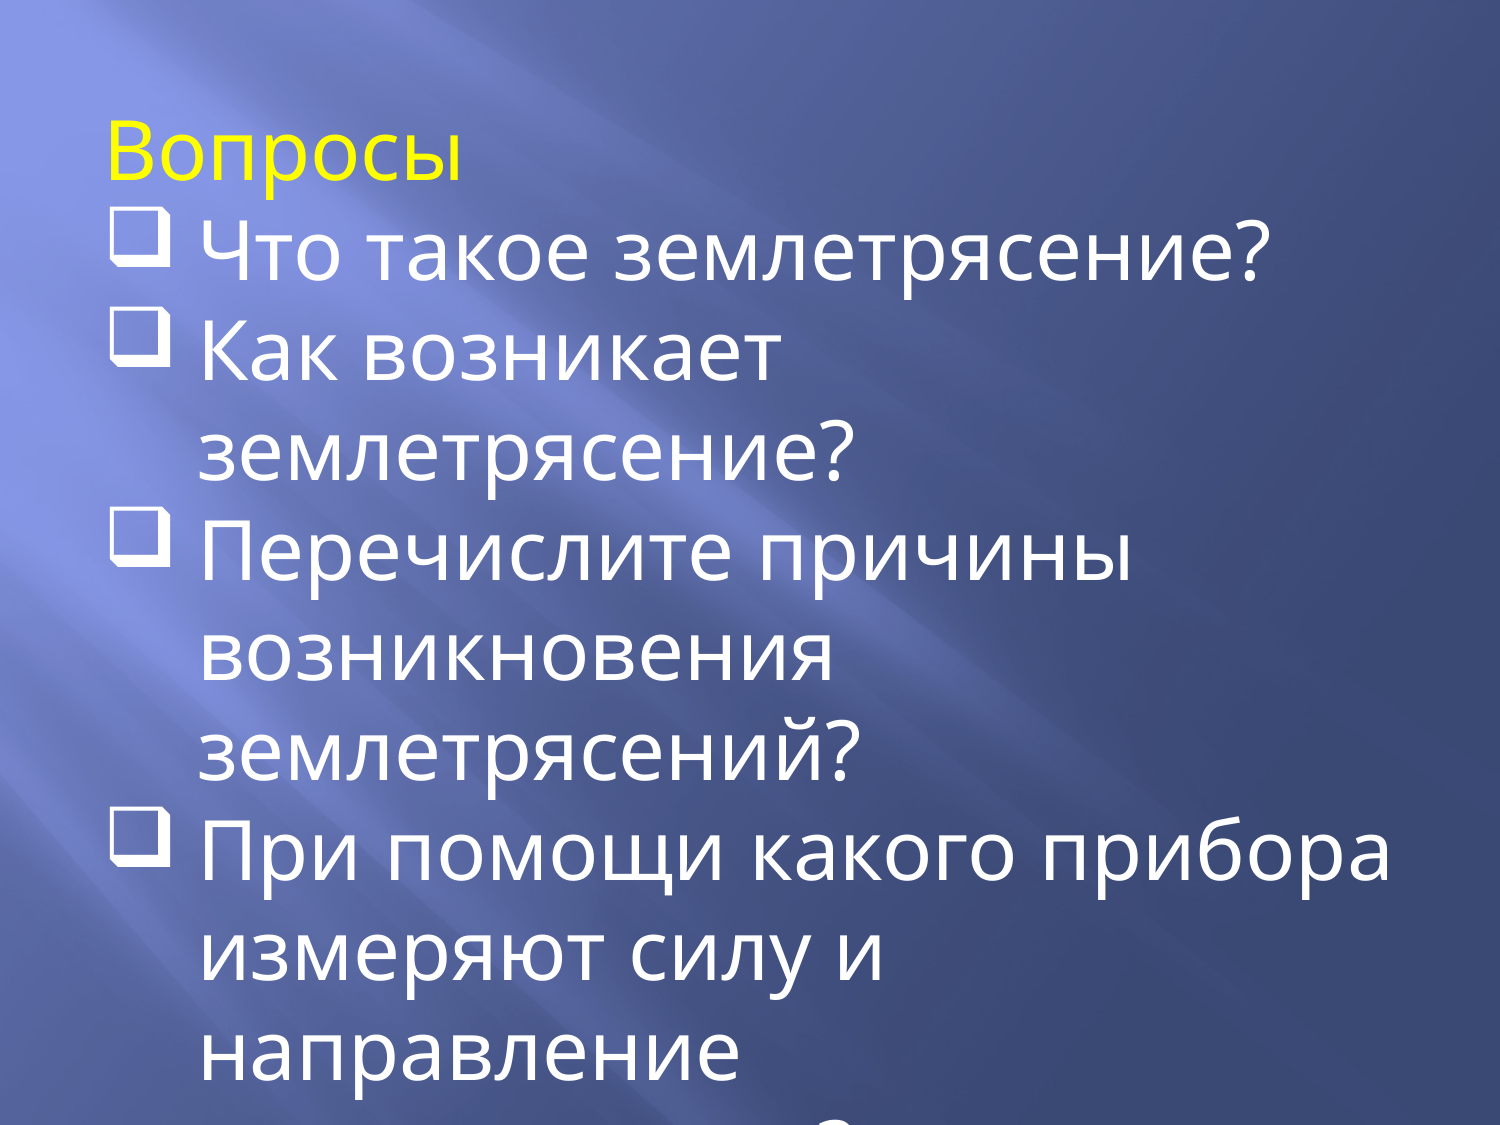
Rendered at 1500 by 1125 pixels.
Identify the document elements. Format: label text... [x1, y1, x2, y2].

text_box Вопросы Что такое землетрясение? Как возникает землетрясение? Перечислите причины возникновения землетрясений? При помощи какого прибора измеряют силу и направление землетрясения? [88, 90, 1424, 1125]
